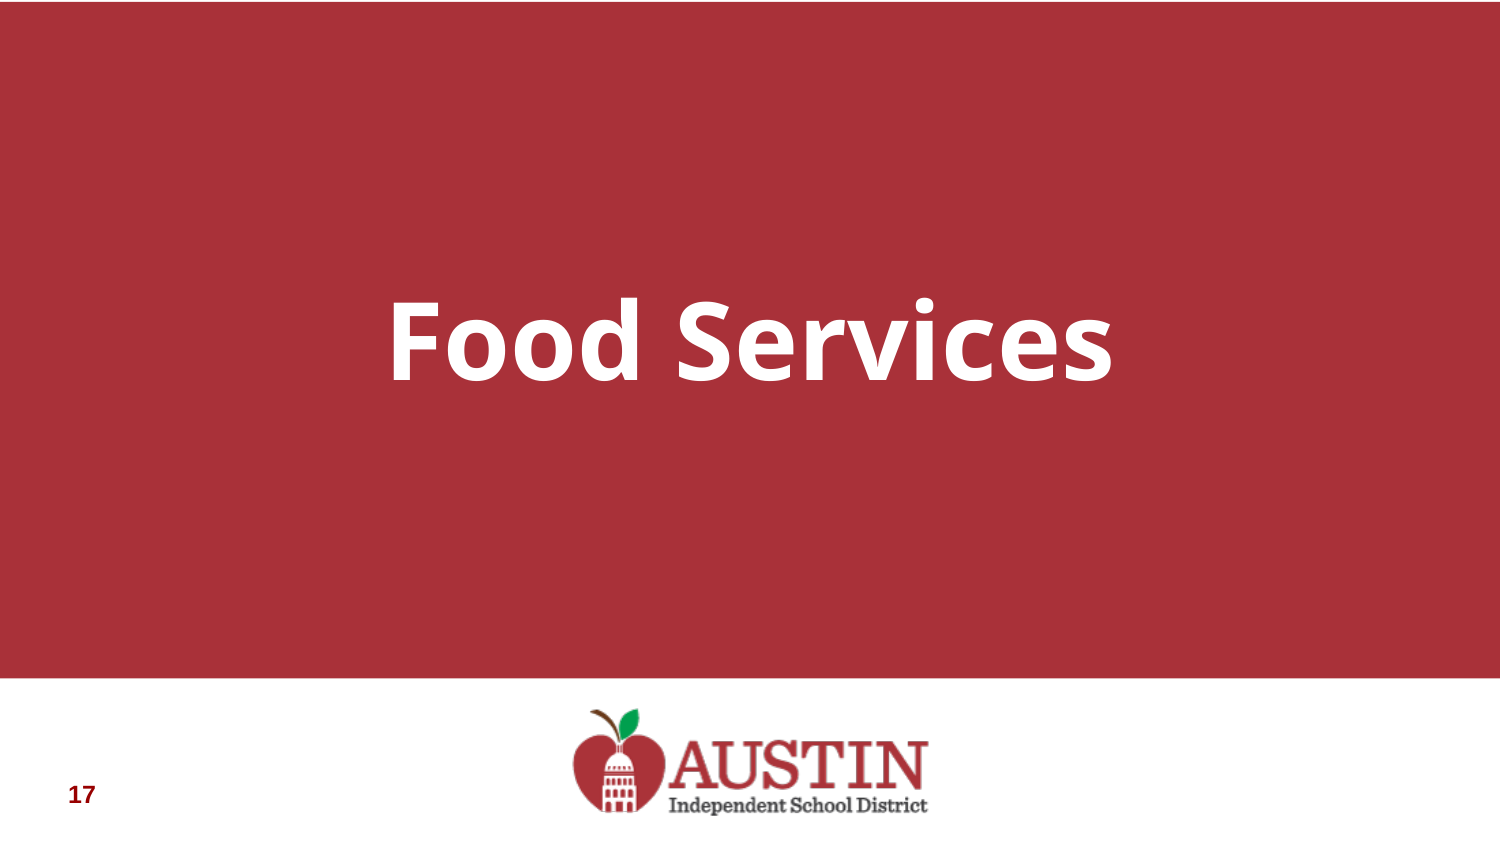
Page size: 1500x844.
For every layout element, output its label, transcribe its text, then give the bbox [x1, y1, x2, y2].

text_box [0, 1, 1500, 679]
slide_number ‹#› [21, 761, 112, 827]
picture [565, 692, 934, 831]
title Food Services [51, 29, 1449, 644]
